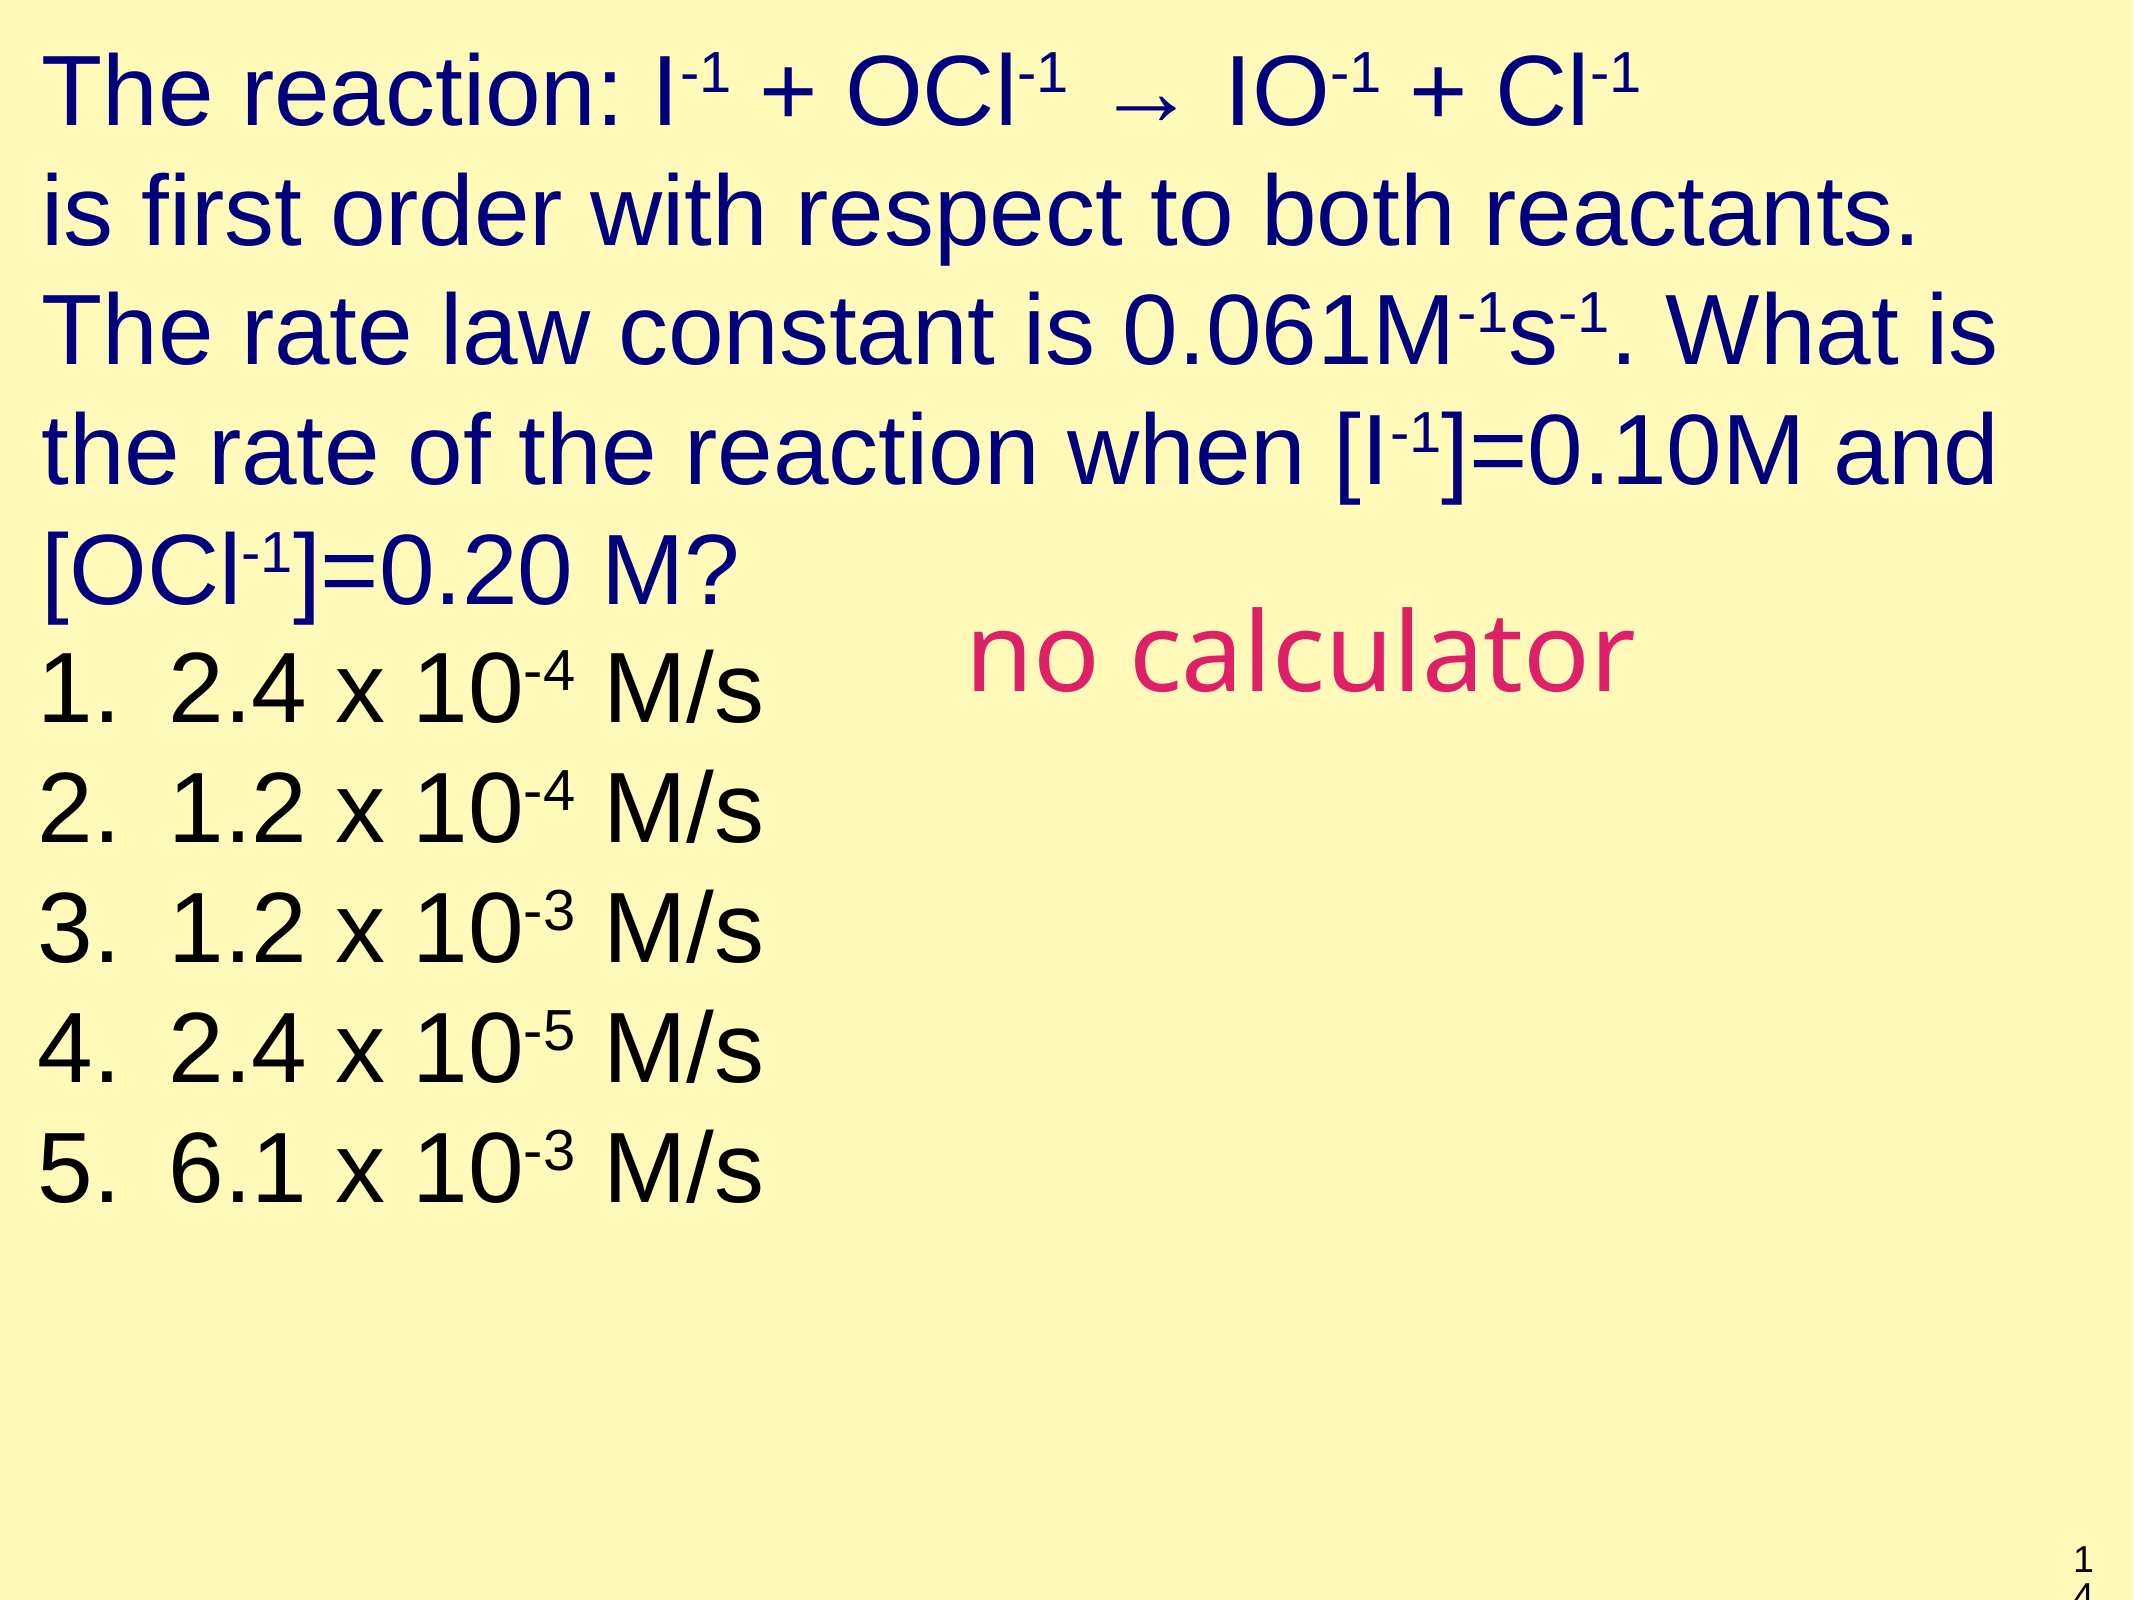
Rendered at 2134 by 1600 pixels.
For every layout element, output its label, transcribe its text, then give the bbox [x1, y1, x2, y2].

title The reaction: I-1 + OCl-1 → IO-1 + Cl-1 is first order with respect to both reactants. The rate law constant is 0.061M-1s-1. What is the rate of the reaction when [I-1]=0.10M and [OCl-1]=0.20 M? [32, 16, 2113, 613]
list 2.4 x 10-4 M/s 1.2 x 10-4 M/s 1.2 x 10-3 M/s 2.4 x 10-5 M/s 6.1 x 10-3 M/s [28, 614, 2116, 1576]
text_box no calculator [965, 580, 1637, 714]
slide_number 14 [2057, 1526, 2120, 1586]
